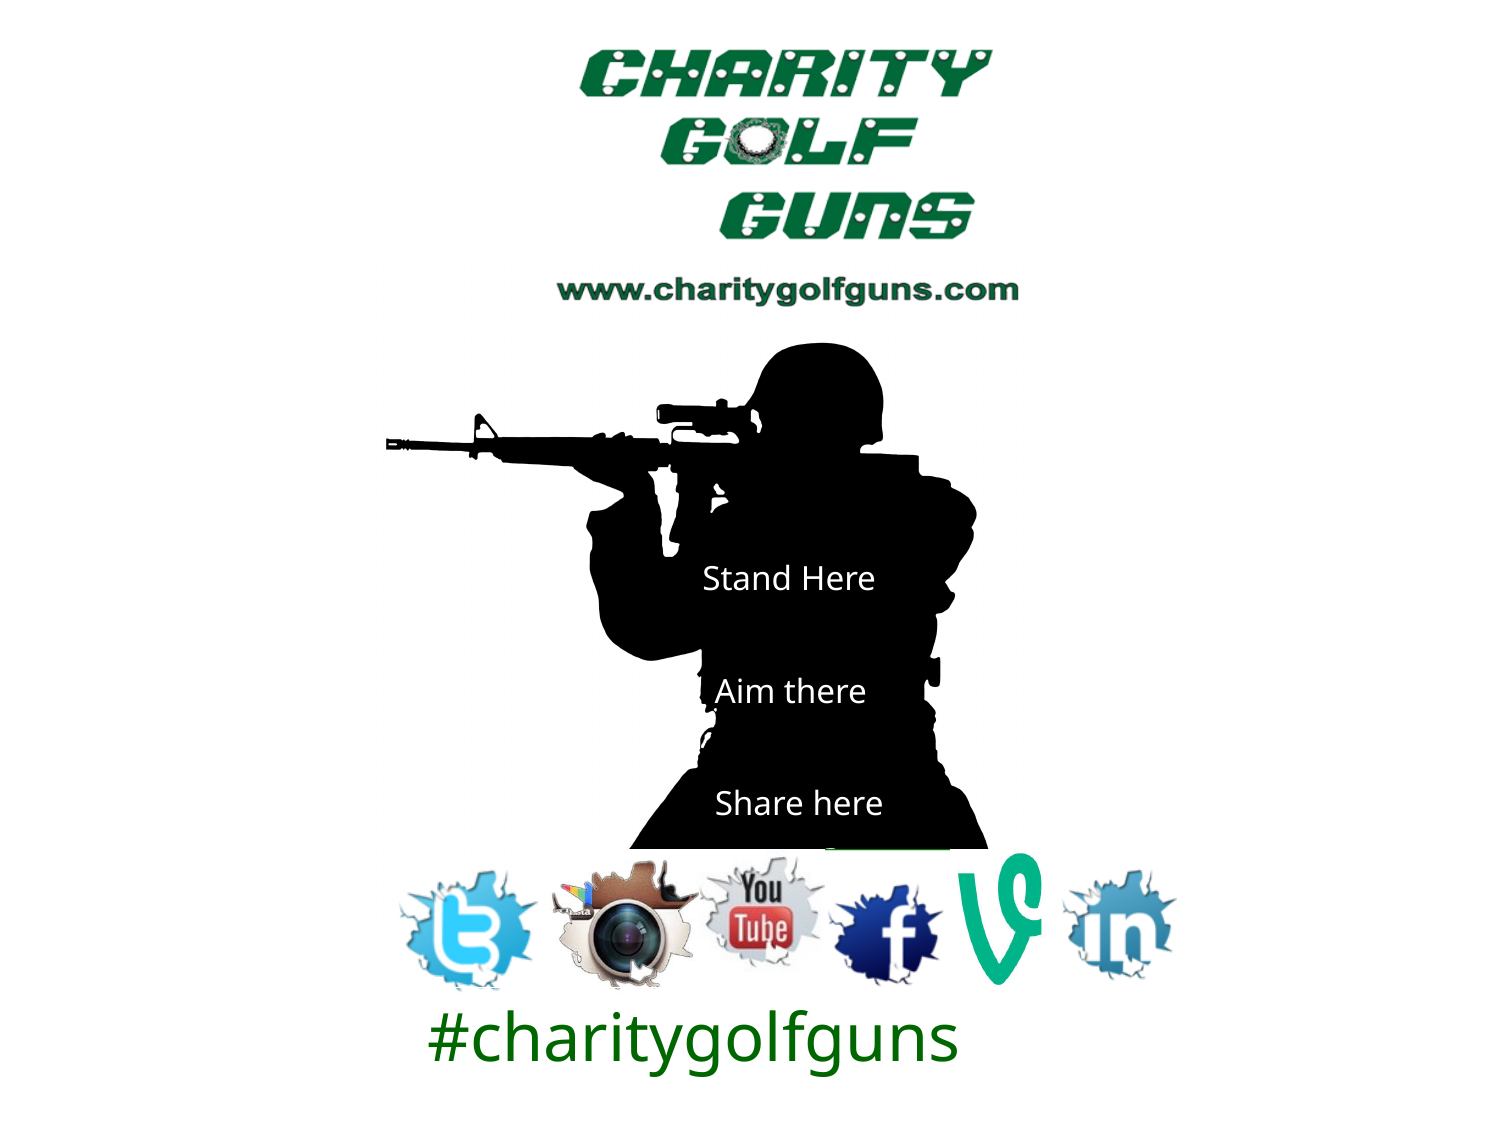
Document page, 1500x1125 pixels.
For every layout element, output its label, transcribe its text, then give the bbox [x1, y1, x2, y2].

picture [299, 0, 1276, 1001]
picture [1062, 862, 1177, 988]
text_box #charitygolfguns [412, 987, 1213, 1083]
